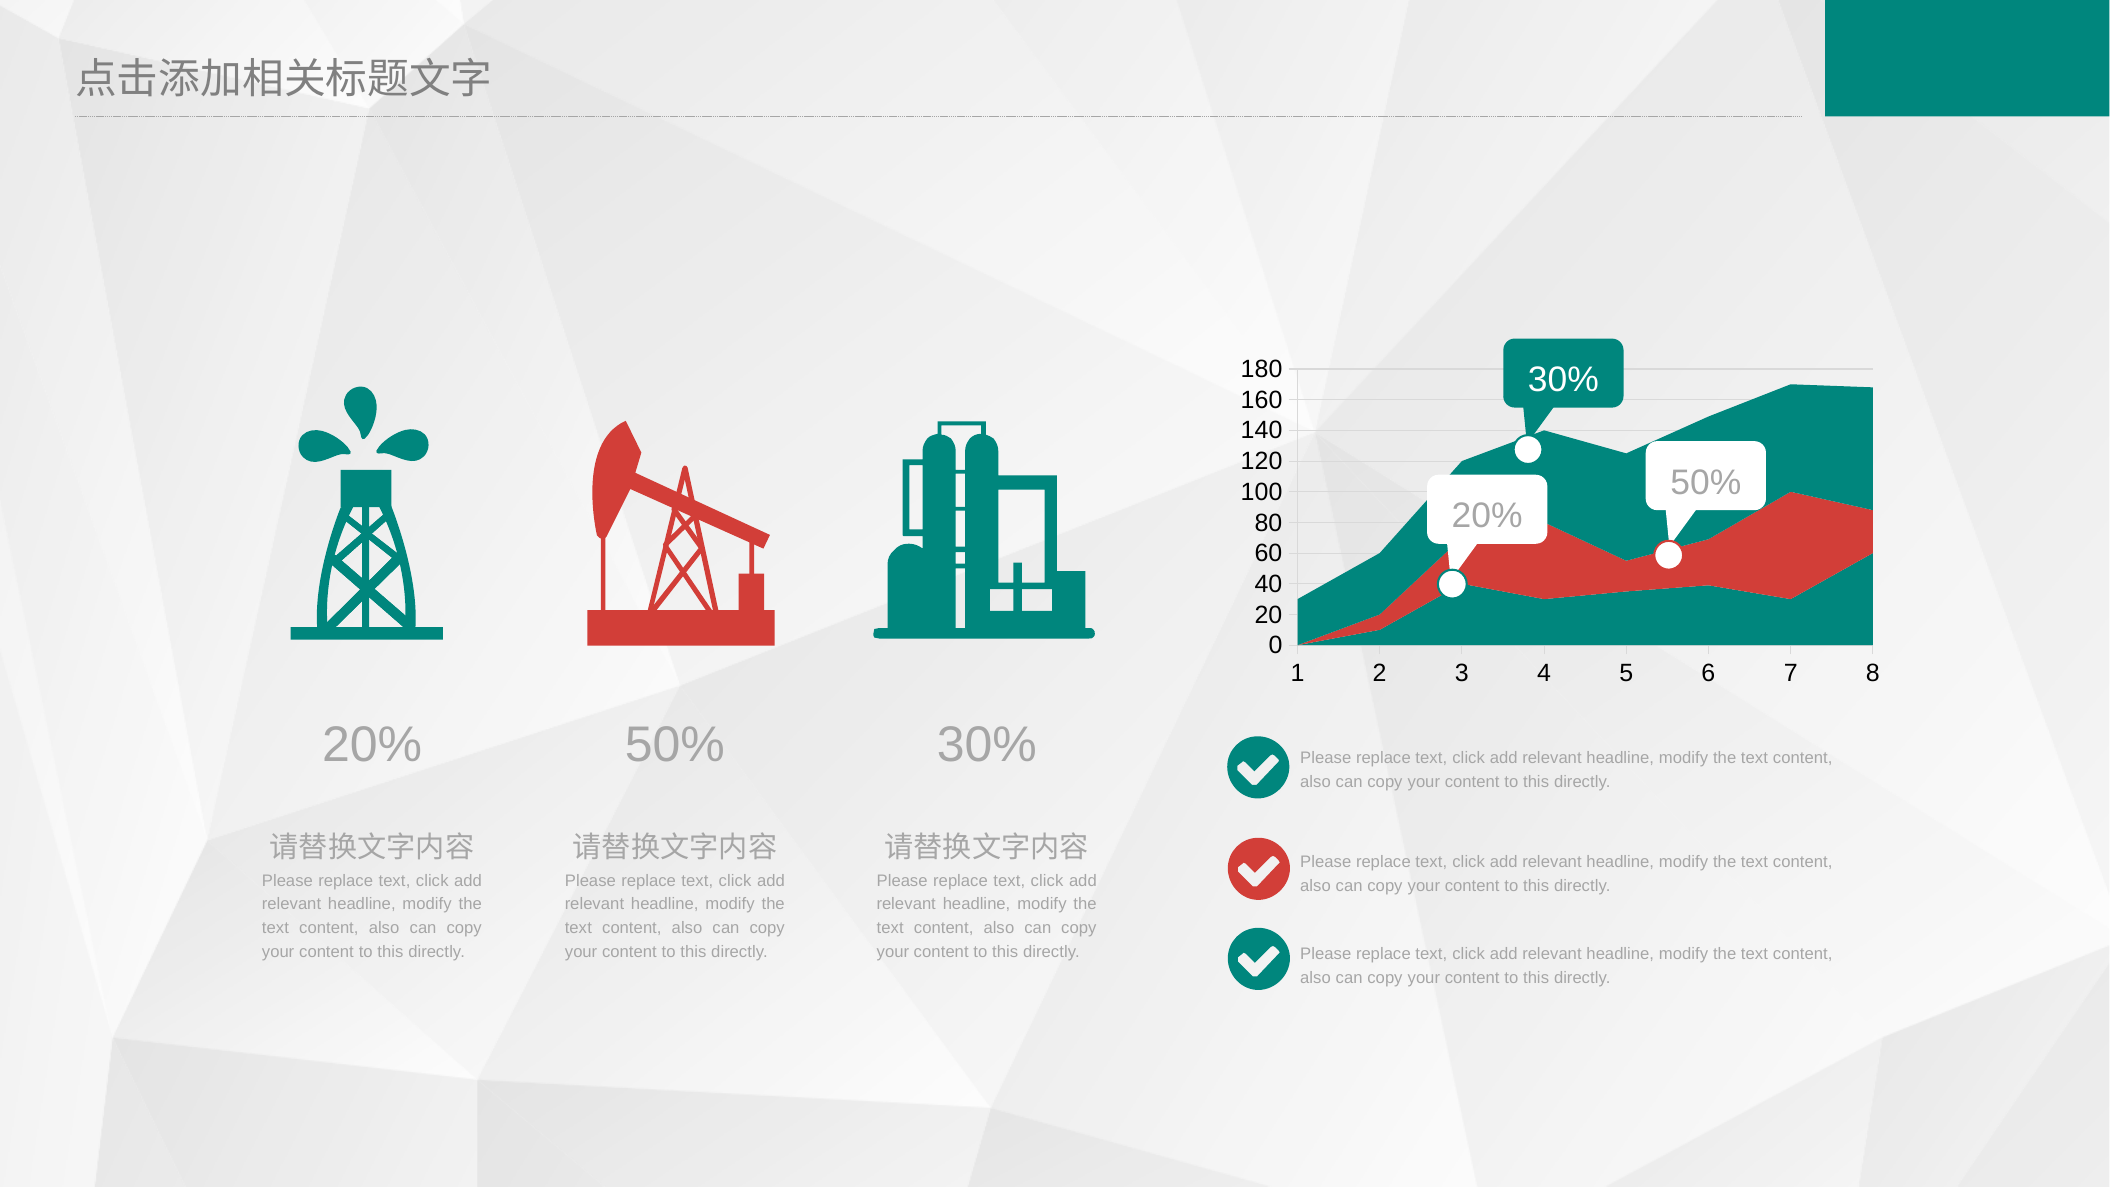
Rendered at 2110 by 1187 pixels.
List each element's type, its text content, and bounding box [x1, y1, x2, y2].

text_box 点击添加相关标题文字 [59, 44, 563, 107]
text_box Please replace text, click add relevant headline, modify the text content, also can copy your content to this directly. [1300, 743, 1861, 791]
text_box Please replace text, click add relevant headline, modify the text content, also can copy your content to this directly. [1300, 846, 1861, 895]
text_box Please replace text, click add relevant headline, modify the text content, also can copy your content to this directly. [564, 865, 786, 962]
text_box 50% [624, 699, 726, 772]
text_box Please replace text, click add relevant headline, modify the text content, also can copy your content to this directly. [261, 865, 483, 962]
text_box [1227, 837, 1290, 900]
text_box [1227, 736, 1290, 799]
picture [0, 0, 2110, 1187]
text_box 请替换文字内容 [269, 821, 475, 864]
chart [1227, 348, 1894, 694]
text_box [873, 421, 1095, 639]
text_box 20% [321, 699, 423, 772]
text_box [575, 420, 775, 646]
text_box Please replace text, click add relevant headline, modify the text content, also can copy your content to this directly. [876, 865, 1098, 962]
text_box 30% [936, 699, 1038, 772]
text_box 30% [1502, 337, 1625, 348]
text_box [1227, 927, 1290, 990]
text_box Please replace text, click add relevant headline, modify the text content, also can copy your content to this directly. [1300, 938, 1861, 987]
text_box 请替换文字内容 [884, 821, 1090, 864]
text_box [290, 384, 443, 640]
text_box 请替换文字内容 [572, 821, 778, 864]
